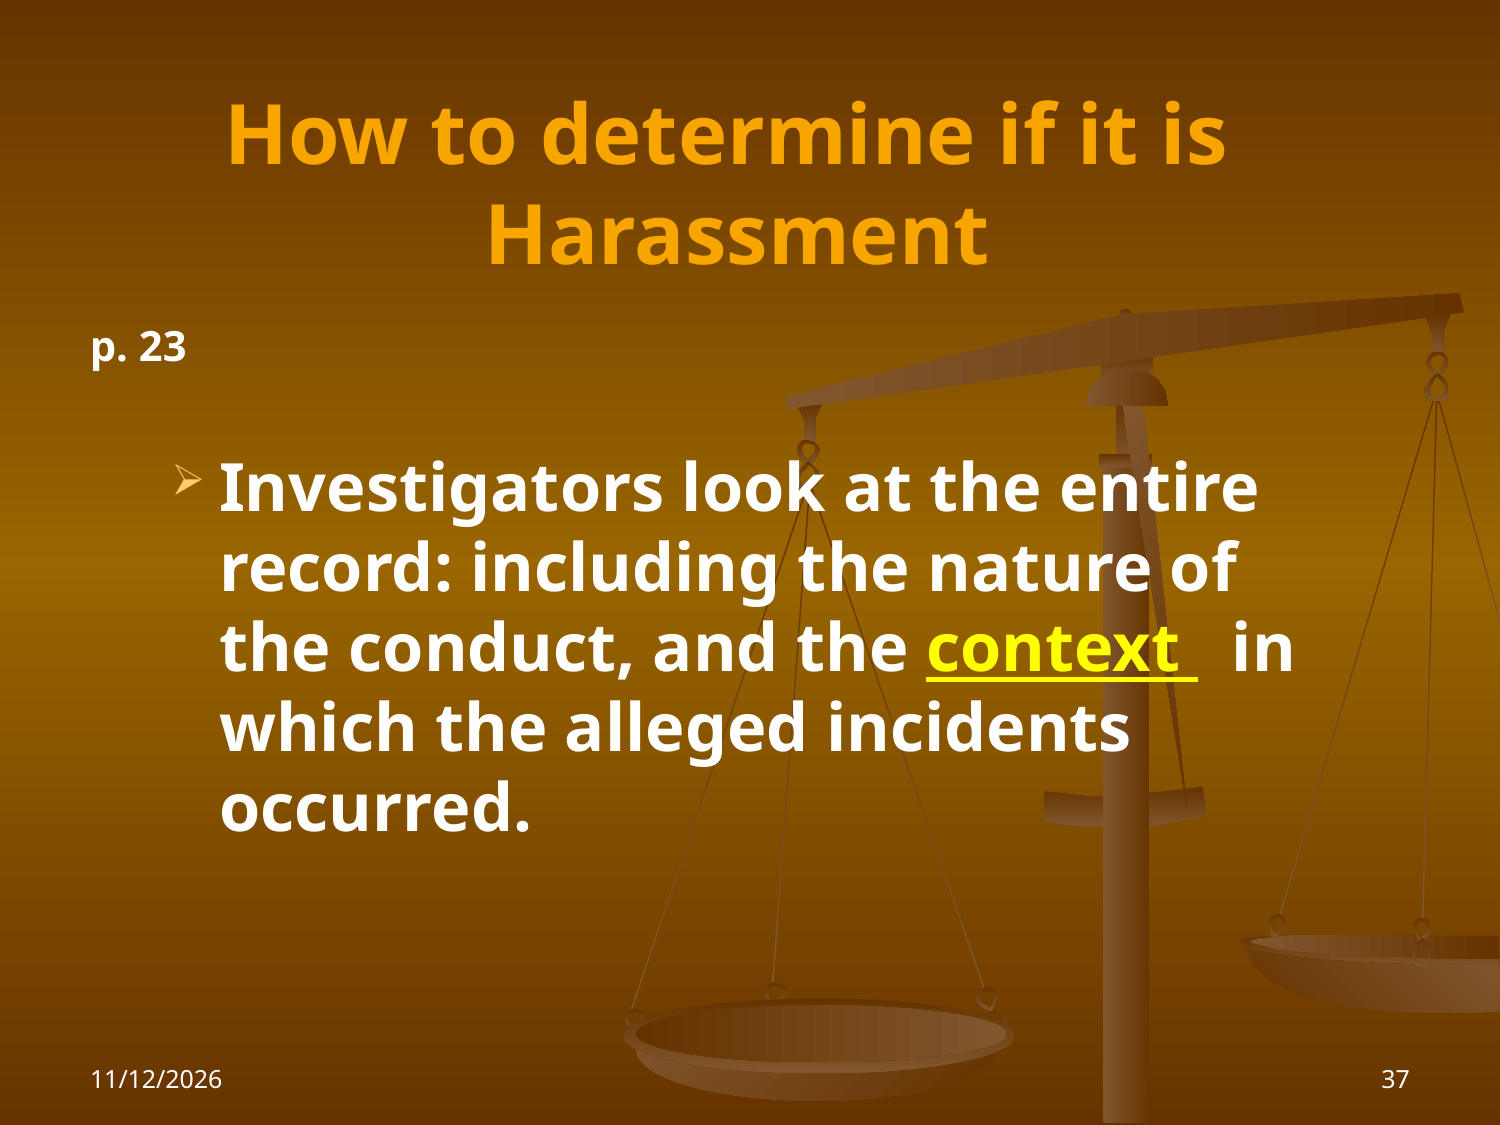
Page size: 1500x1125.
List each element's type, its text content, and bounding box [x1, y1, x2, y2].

slide_number 37 [1074, 1029, 1426, 1106]
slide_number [74, 1029, 426, 1106]
title How to determine if it is Harassment [62, 87, 1413, 276]
text_box p. 23 [75, 312, 263, 378]
list Investigators look at the entire record: including the nature of the conduct, and the context in which the alleged incidents occurred. [137, 437, 1376, 1026]
